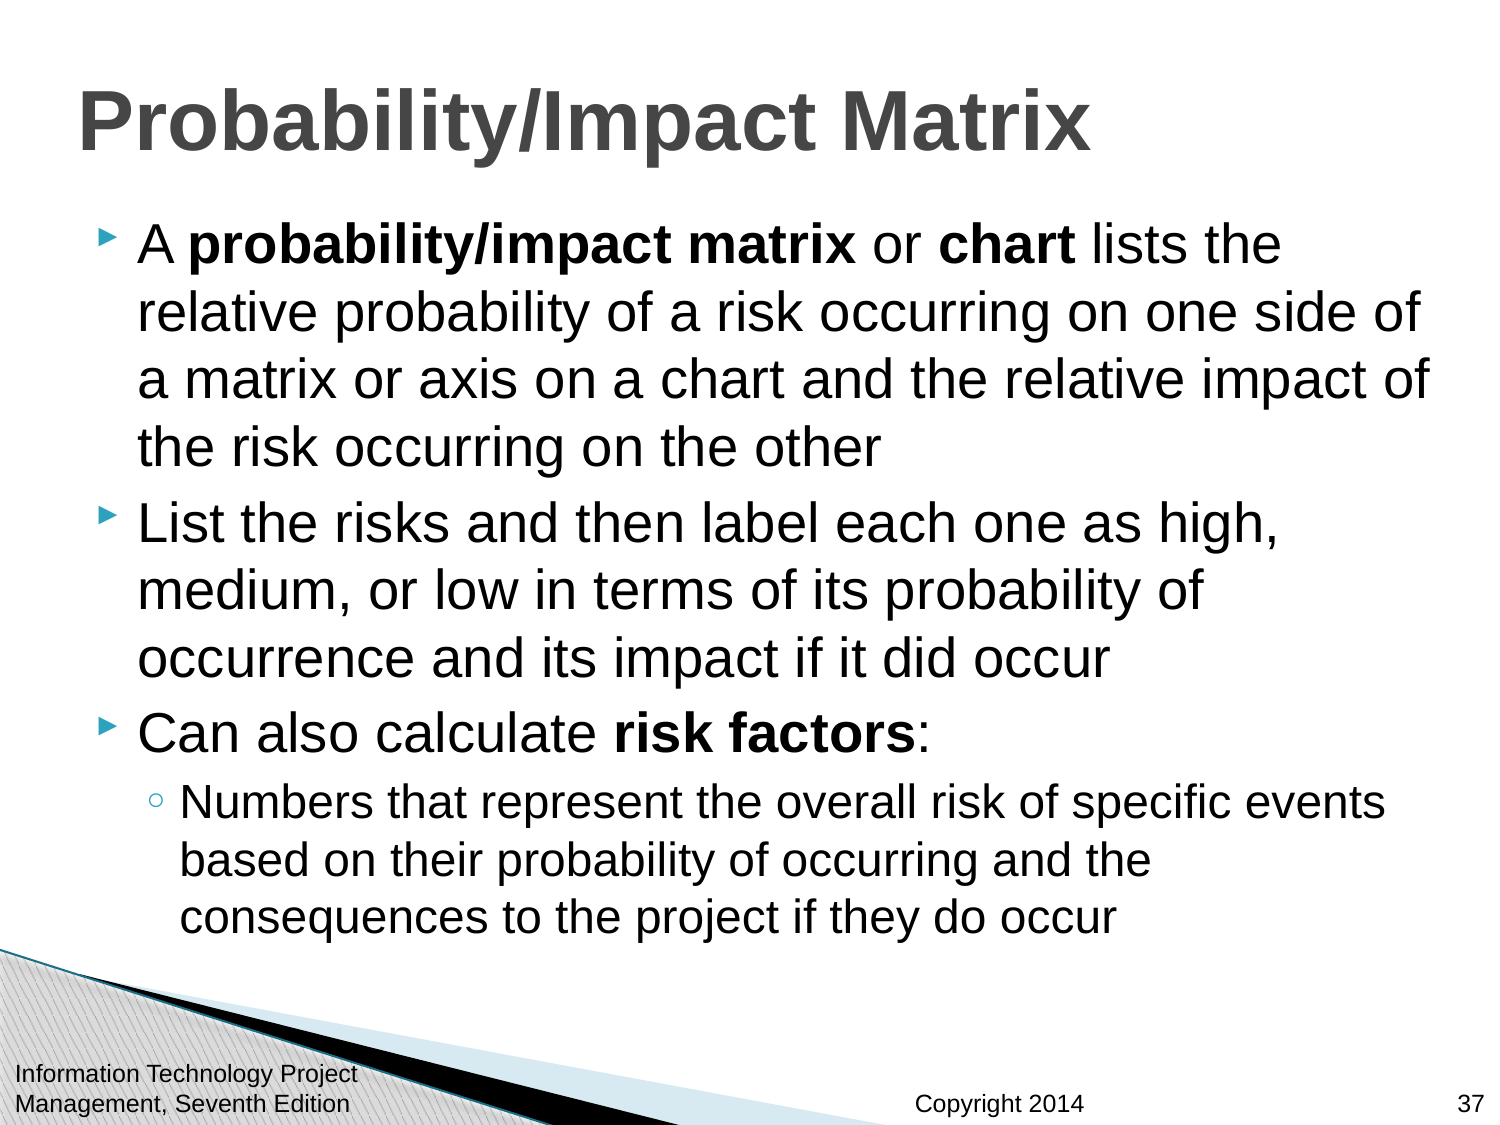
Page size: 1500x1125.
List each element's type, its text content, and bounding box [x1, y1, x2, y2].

title Probability/Impact Matrix [62, 45, 1425, 188]
slide_number 37 [1408, 1065, 1500, 1125]
list A probability/impact matrix or chart lists the relative probability of a risk occurring on one side of a matrix or axis on a chart and the relative impact of the risk occurring on the other List the risks and then label each one as high, medium, or low in terms of its probability of occurrence and its impact if it did occur Can also calculate risk factors: Numbers that represent the overall risk of specific events based on their probability of occurring and the consequences to the project if they do occur [62, 199, 1451, 1026]
footer Information Technology Project Management, Seventh Edition [0, 1065, 425, 1125]
